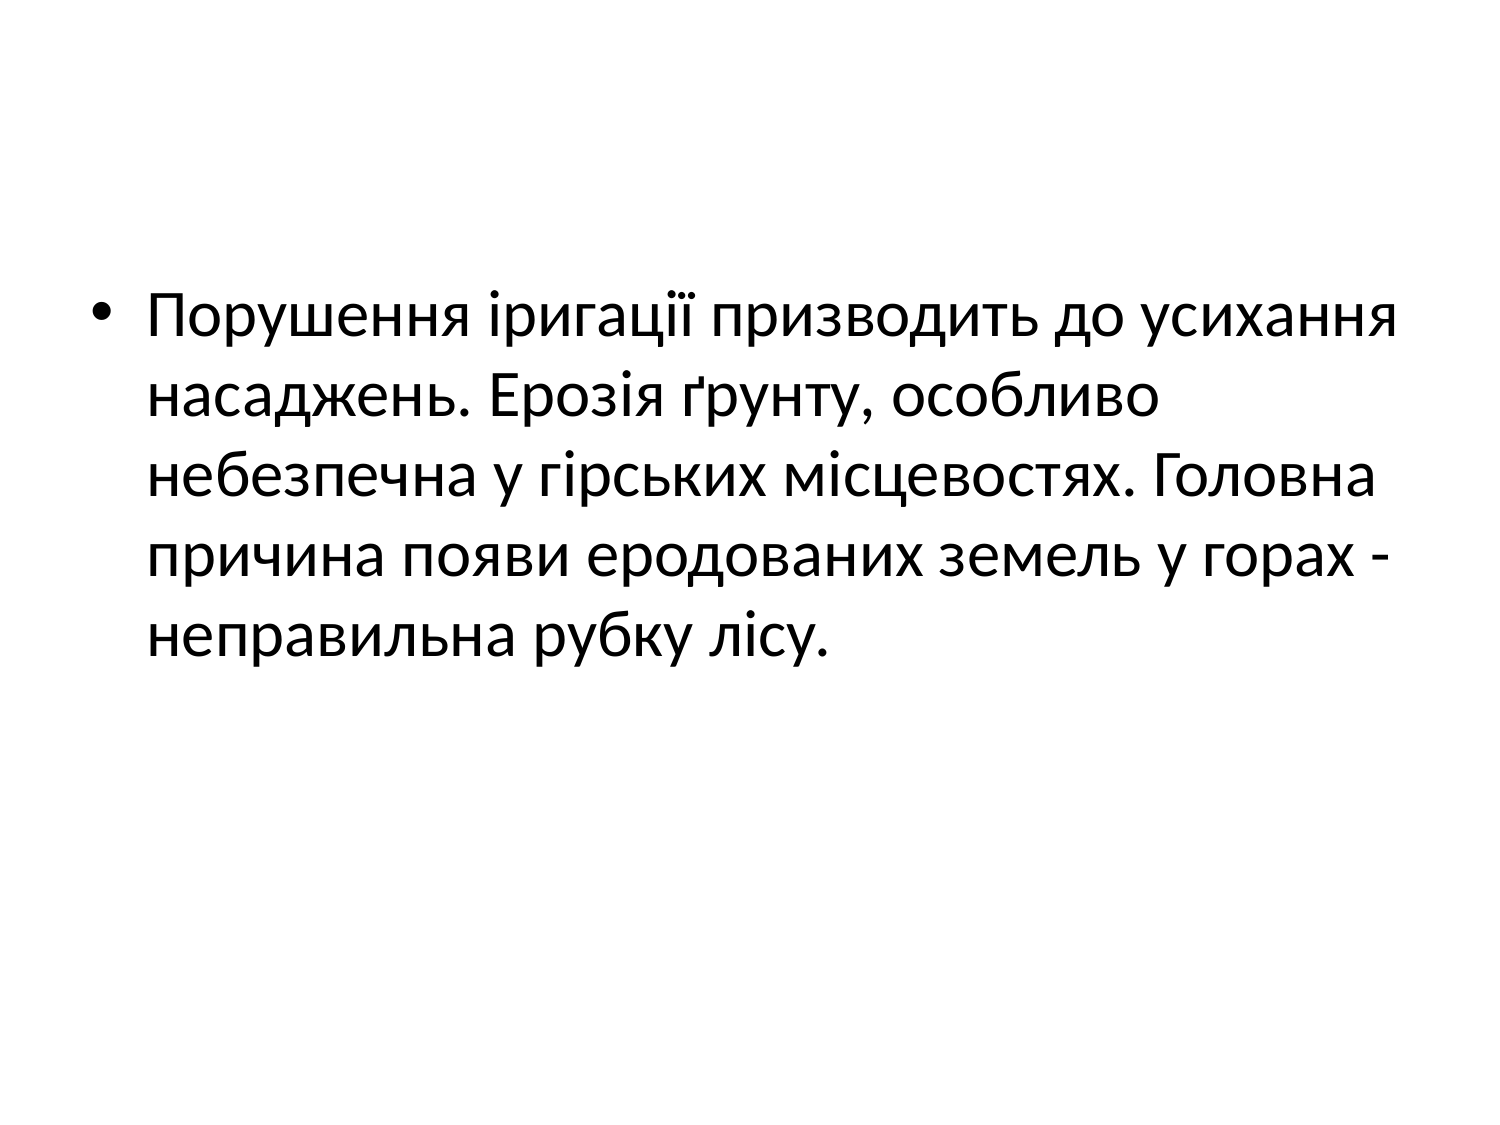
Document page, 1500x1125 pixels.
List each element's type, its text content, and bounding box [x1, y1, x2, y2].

list Порушення іригації призводить до усихання насаджень. Ерозія ґрунту, особливо небезпечна у гірських місцевостях. Головна причина появи еродованих земель у горах - неправильна рубку лісу. [75, 262, 1425, 1005]
